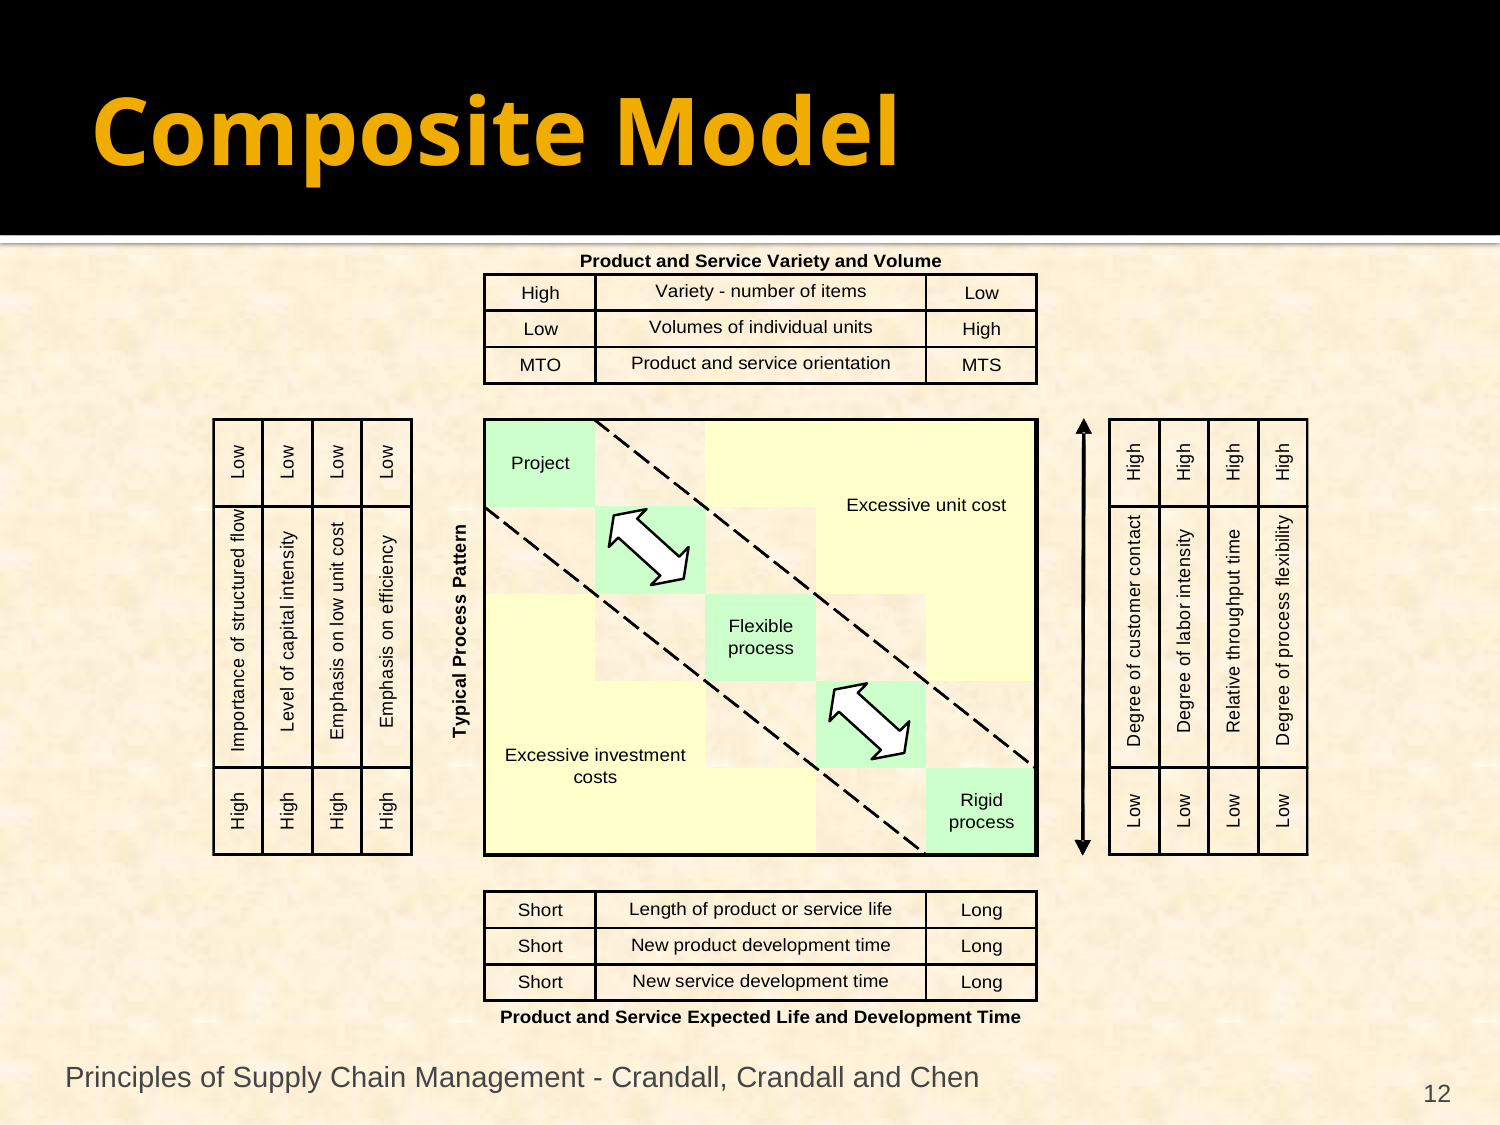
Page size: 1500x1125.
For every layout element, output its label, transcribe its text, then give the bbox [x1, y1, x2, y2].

title Composite Model [75, 25, 1425, 231]
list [212, 249, 1309, 1038]
footer Principles of Supply Chain Management - Crandall, Crandall and Chen [50, 1050, 1025, 1100]
slide_number 12 [1345, 1062, 1467, 1108]
picture [0, 243, 1500, 1125]
